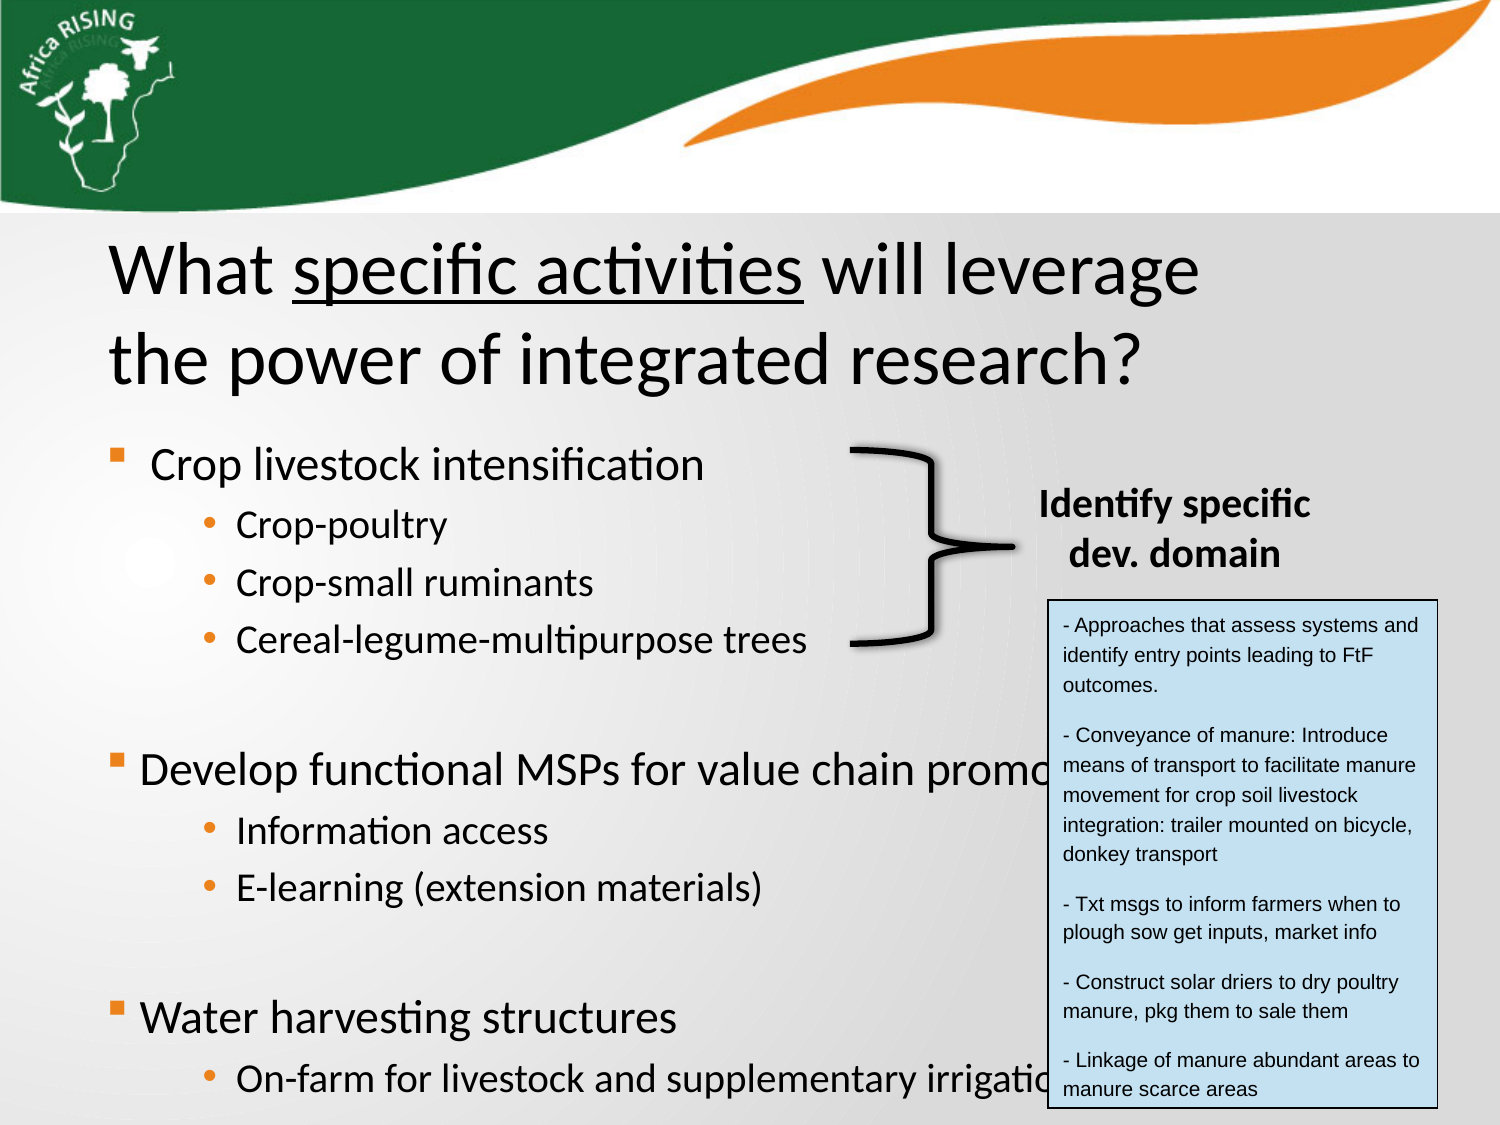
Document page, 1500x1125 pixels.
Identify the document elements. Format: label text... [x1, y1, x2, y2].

list Crop livestock intensification Crop-poultry Crop-small ruminants Cereal-legume-multipurpose trees Develop functional MSPs for value chain promotion Information access E-learning (extension materials) Water harvesting structures On-farm for livestock and supplementary irrigation [75, 425, 1350, 1113]
text_box - Approaches that assess systems and identify entry points leading to FtF outcomes. - Conveyance of manure: Introduce means of transport to facilitate manure movement for crop soil livestock integration: trailer mounted on bicycle, donkey transport - Txt msgs to inform farmers when to plough sow get inputs, market info - Construct solar driers to dry poultry manure, pkg them to sale them - Linkage of manure abundant areas to manure scarce areas [1047, 599, 1438, 1109]
text_box Identify specific dev. domain [1010, 448, 1340, 603]
text_box [849, 446, 1010, 647]
picture [0, 0, 1500, 213]
list What specific activities will leverage the power of integrated research? [75, 212, 1325, 400]
